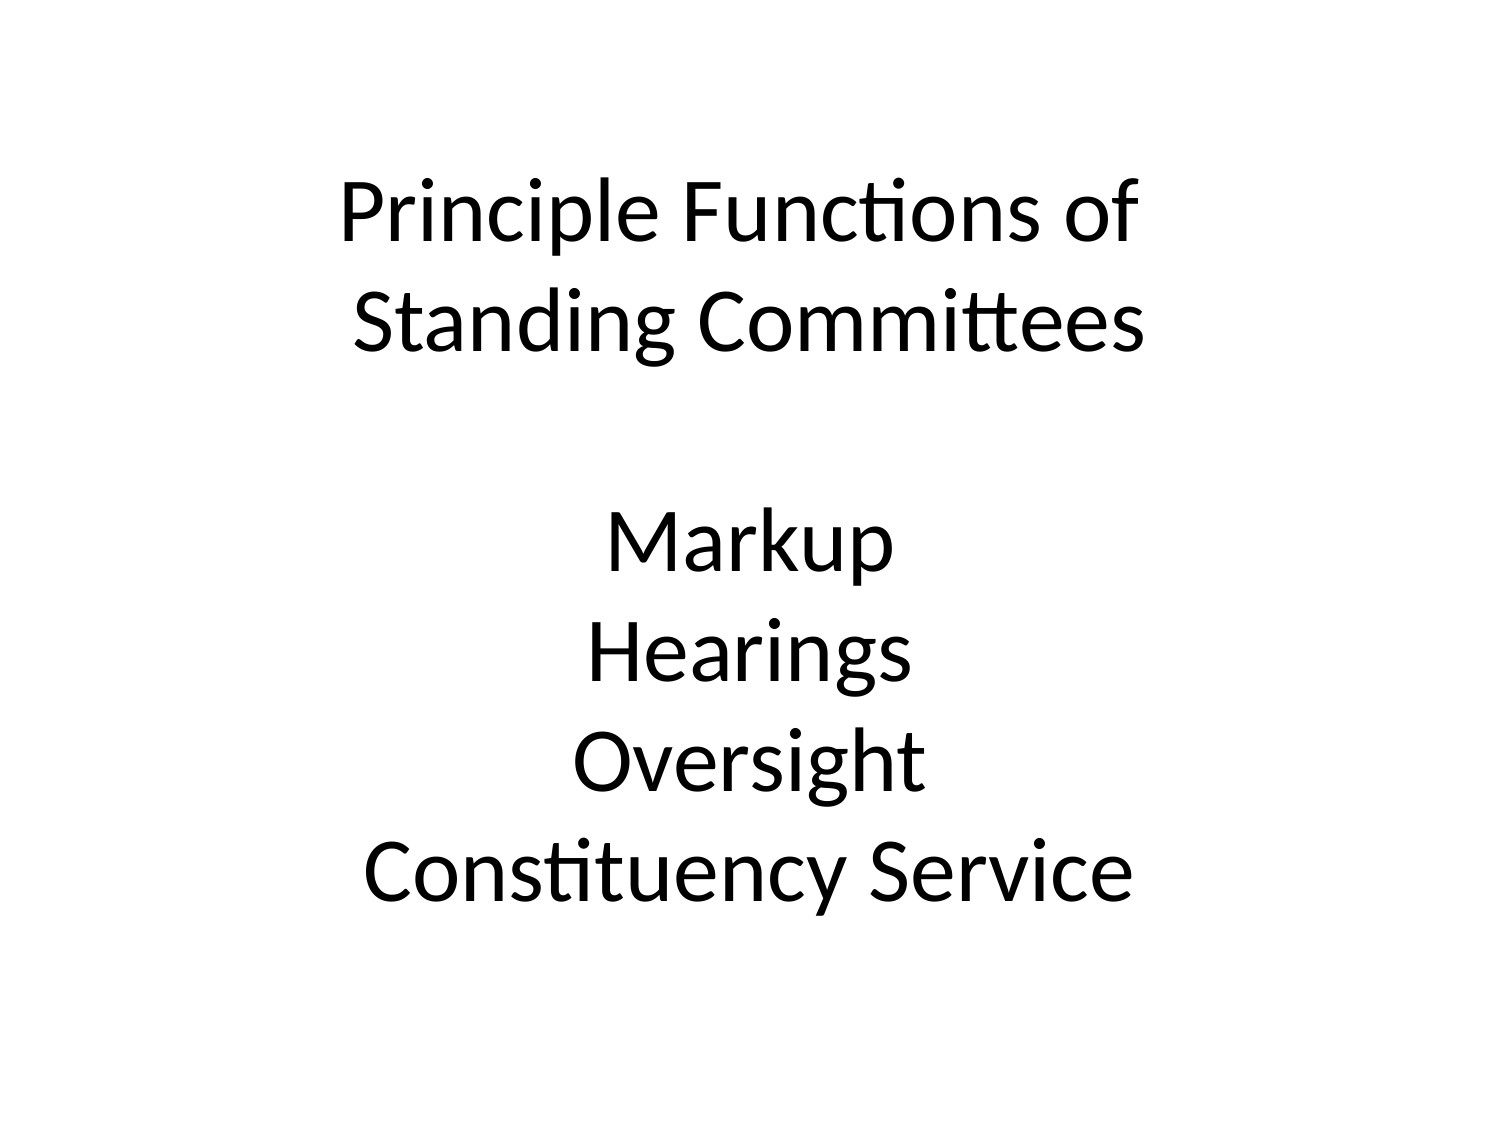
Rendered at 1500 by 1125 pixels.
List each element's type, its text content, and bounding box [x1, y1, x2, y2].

title Principle Functions of Standing Committees Markup Hearings Oversight Constituency Service [74, 44, 1426, 1026]
